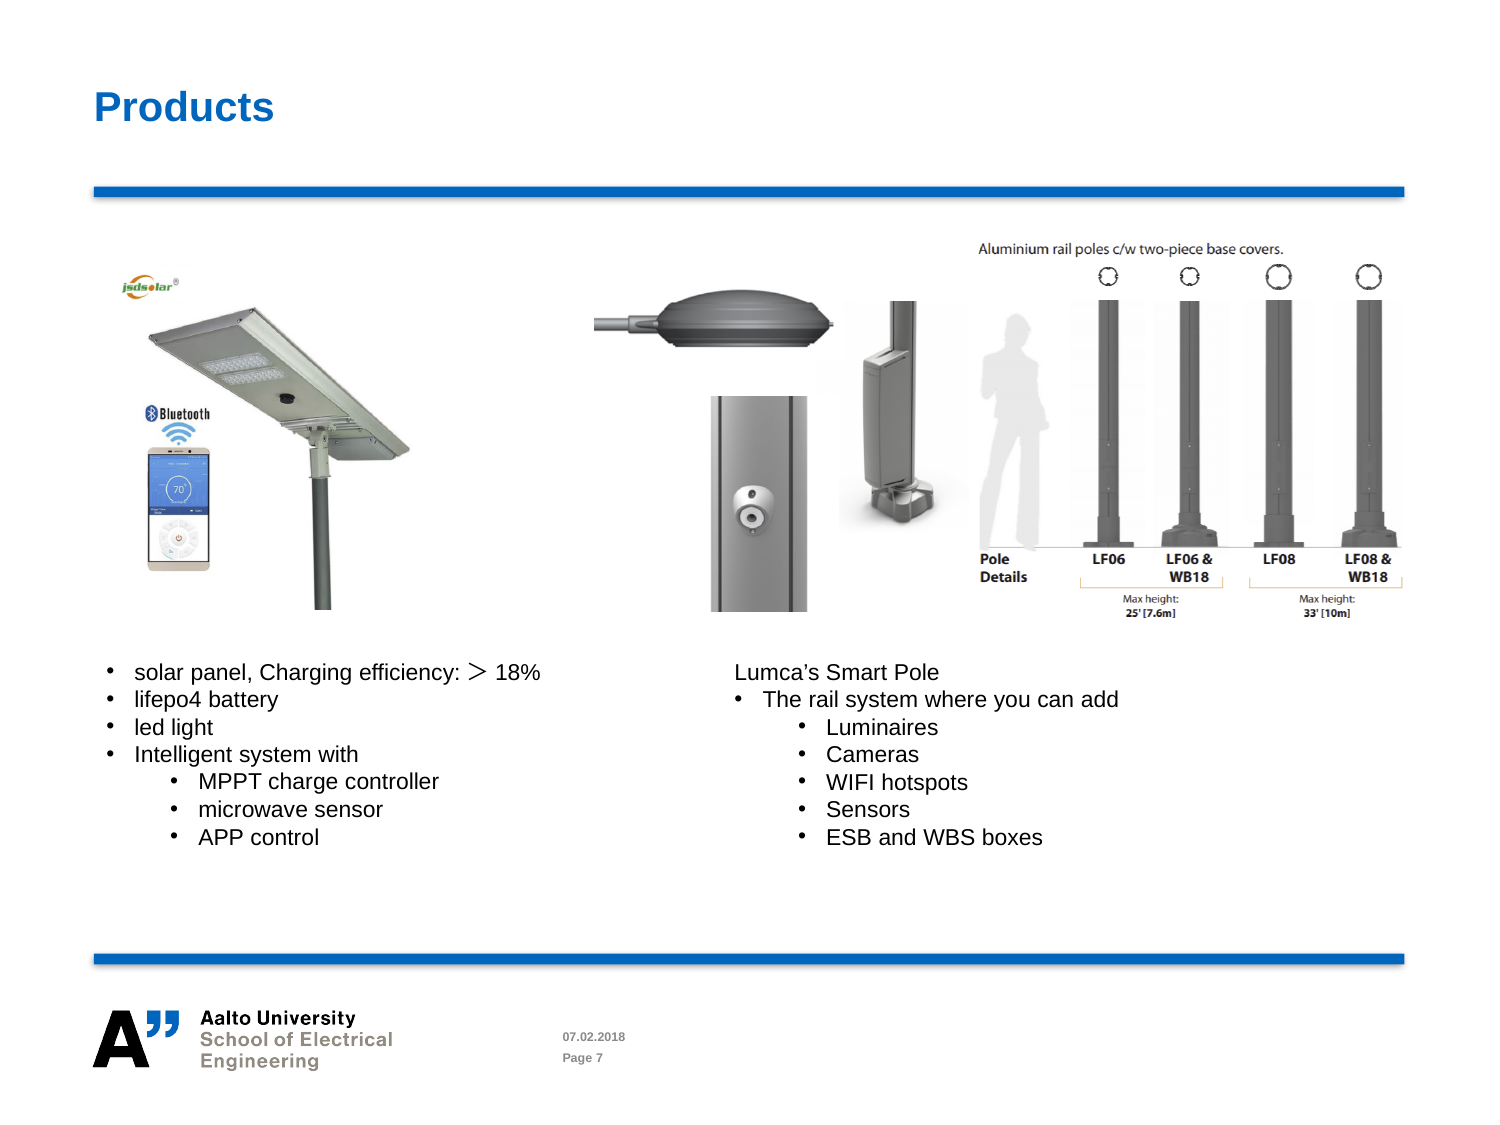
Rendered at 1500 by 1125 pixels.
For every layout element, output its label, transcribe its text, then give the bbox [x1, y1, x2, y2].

picture [594, 238, 1417, 623]
text_box Lumca’s Smart Pole The rail system where you can add Luminaires Cameras WIFI hotspots Sensors ESB and WBS boxes [719, 649, 1387, 912]
title Products [93, 80, 1369, 228]
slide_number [562, 1029, 816, 1050]
picture [35, 953, 449, 1125]
slide_number Page 7 [562, 1050, 816, 1071]
picture [97, 247, 423, 610]
text_box solar panel, Charging efficiency:＞18% lifepo4 battery led light Intelligent system with MPPT charge controller microwave sensor APP control [91, 649, 719, 858]
